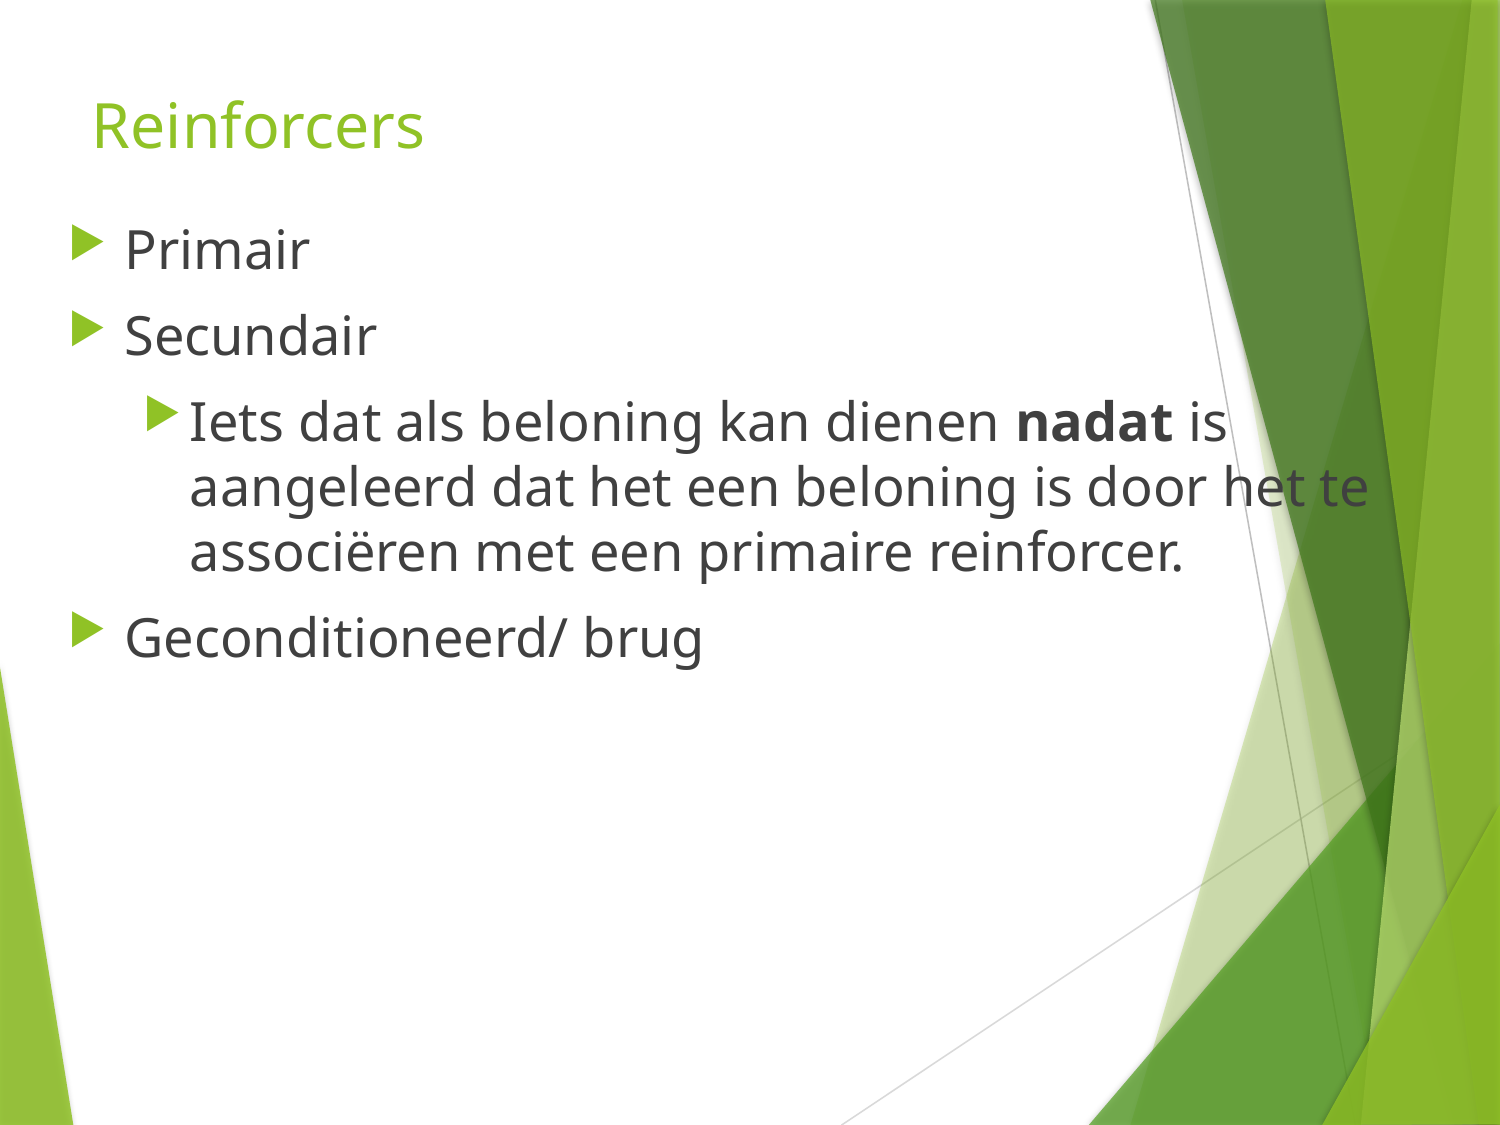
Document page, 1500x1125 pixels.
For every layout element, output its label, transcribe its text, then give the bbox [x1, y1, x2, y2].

title Reinforcers [76, 78, 1427, 208]
list Primair Secundair Iets dat als beloning kan dienen nadat is aangeleerd dat het een beloning is door het te associëren met een primaire reinforcer. Geconditioneerd/ brug [53, 208, 1404, 927]
